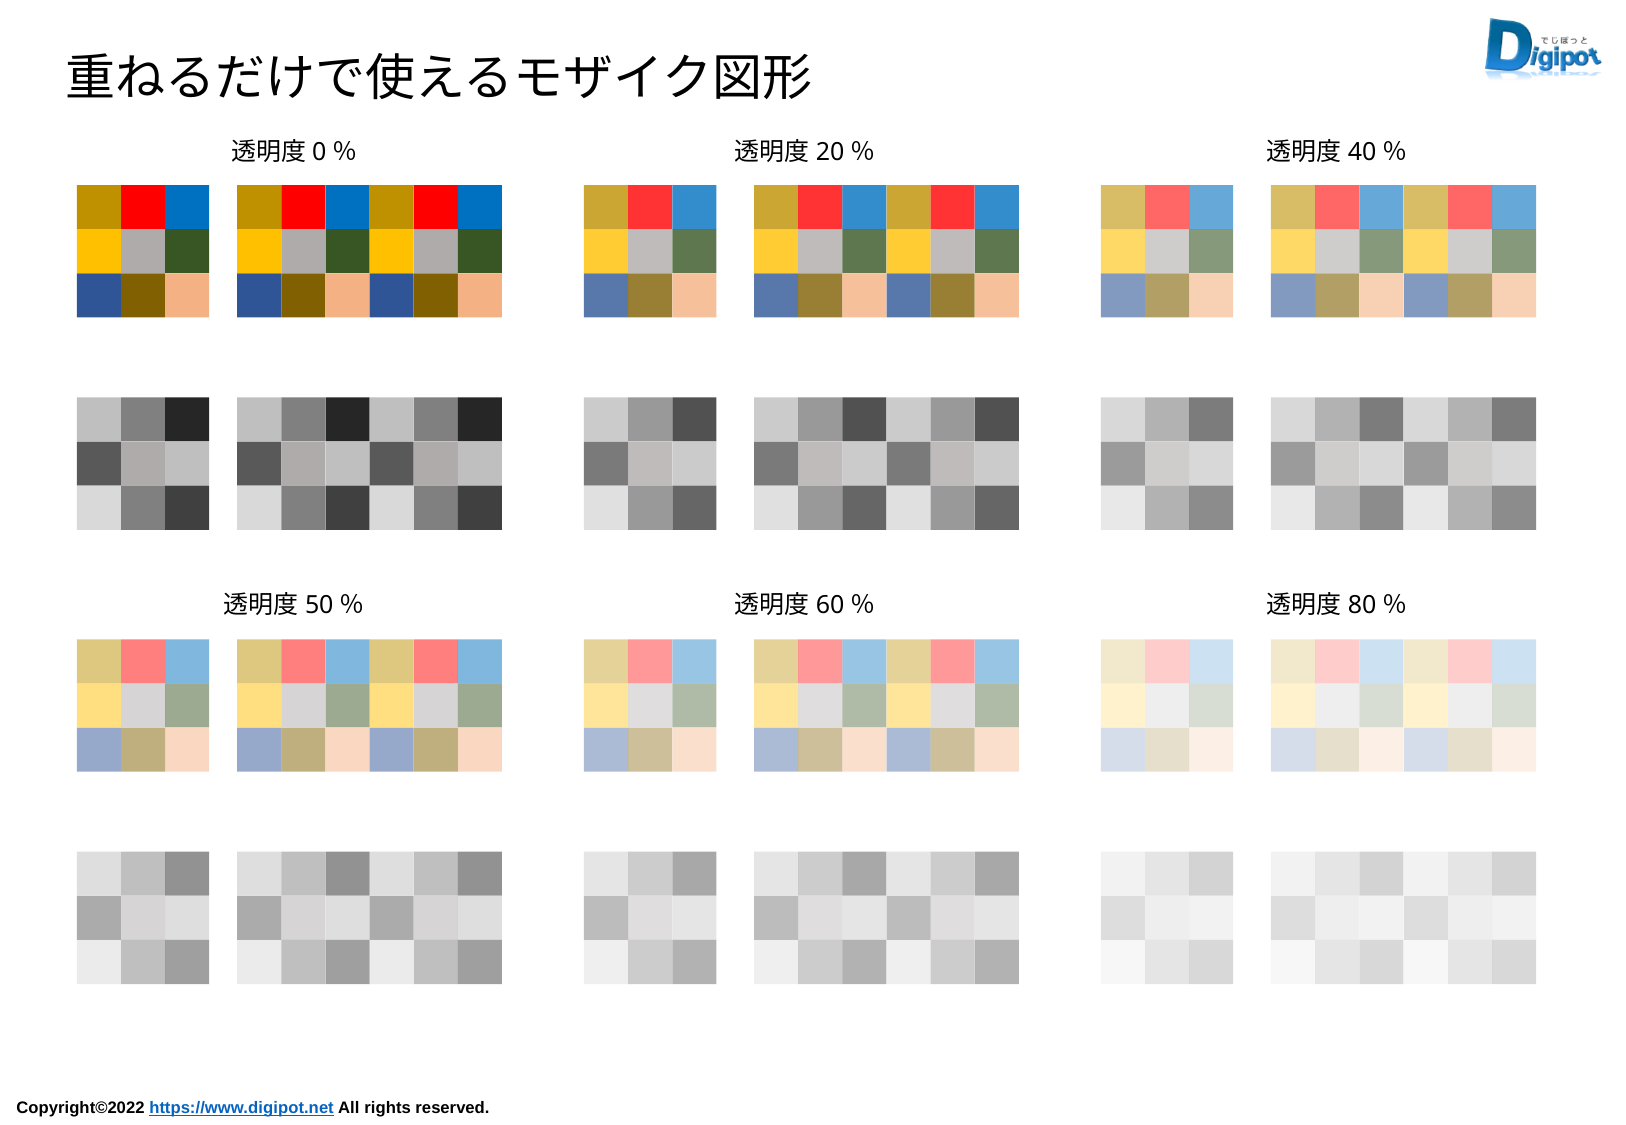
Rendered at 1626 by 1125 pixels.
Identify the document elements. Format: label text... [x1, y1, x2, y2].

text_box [1100, 397, 1234, 530]
text_box 透明度0％ [216, 128, 373, 173]
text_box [754, 397, 1019, 530]
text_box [76, 851, 210, 985]
text_box 透明度80％ [1252, 581, 1423, 626]
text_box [76, 639, 210, 772]
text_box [1270, 639, 1537, 772]
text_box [583, 184, 717, 318]
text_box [754, 639, 1019, 772]
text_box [76, 397, 210, 530]
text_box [754, 851, 1019, 985]
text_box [237, 397, 503, 530]
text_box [583, 639, 717, 772]
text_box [76, 184, 210, 318]
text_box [1100, 639, 1234, 772]
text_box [1100, 184, 1234, 318]
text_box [237, 639, 503, 772]
text_box 重ねるだけで使えるモザイク図形 [50, 38, 828, 113]
picture [1485, 18, 1602, 82]
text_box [1100, 851, 1234, 985]
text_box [583, 397, 717, 530]
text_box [754, 184, 1019, 318]
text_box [1270, 851, 1537, 985]
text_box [1270, 397, 1537, 530]
text_box 透明度40％ [1252, 128, 1423, 173]
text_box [583, 851, 717, 985]
text_box 透明度60％ [720, 581, 890, 626]
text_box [237, 184, 503, 318]
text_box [1270, 184, 1537, 318]
text_box 透明度20％ [720, 128, 890, 173]
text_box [237, 851, 503, 985]
text_box 透明度50％ [209, 581, 380, 626]
